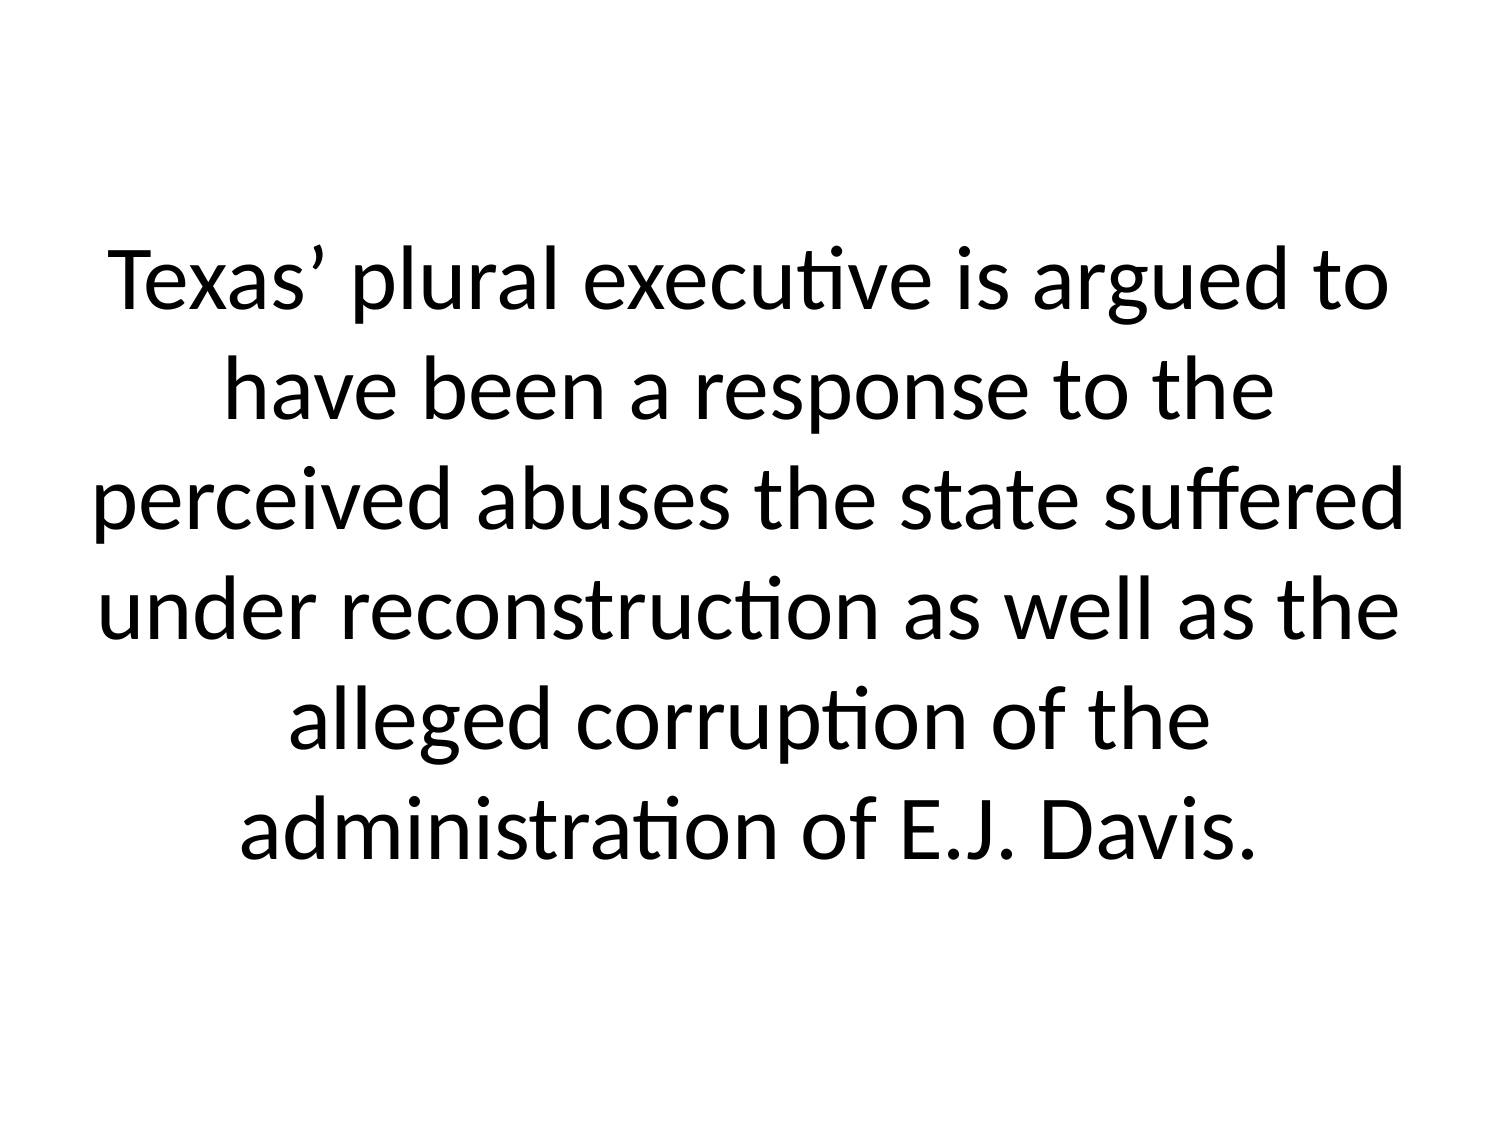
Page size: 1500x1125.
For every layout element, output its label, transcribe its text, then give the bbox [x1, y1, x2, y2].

title Texas’ plural executive is argued to have been a response to the perceived abuses the state suffered under reconstruction as well as the alleged corruption of the administration of E.J. Davis. [74, 44, 1426, 1051]
